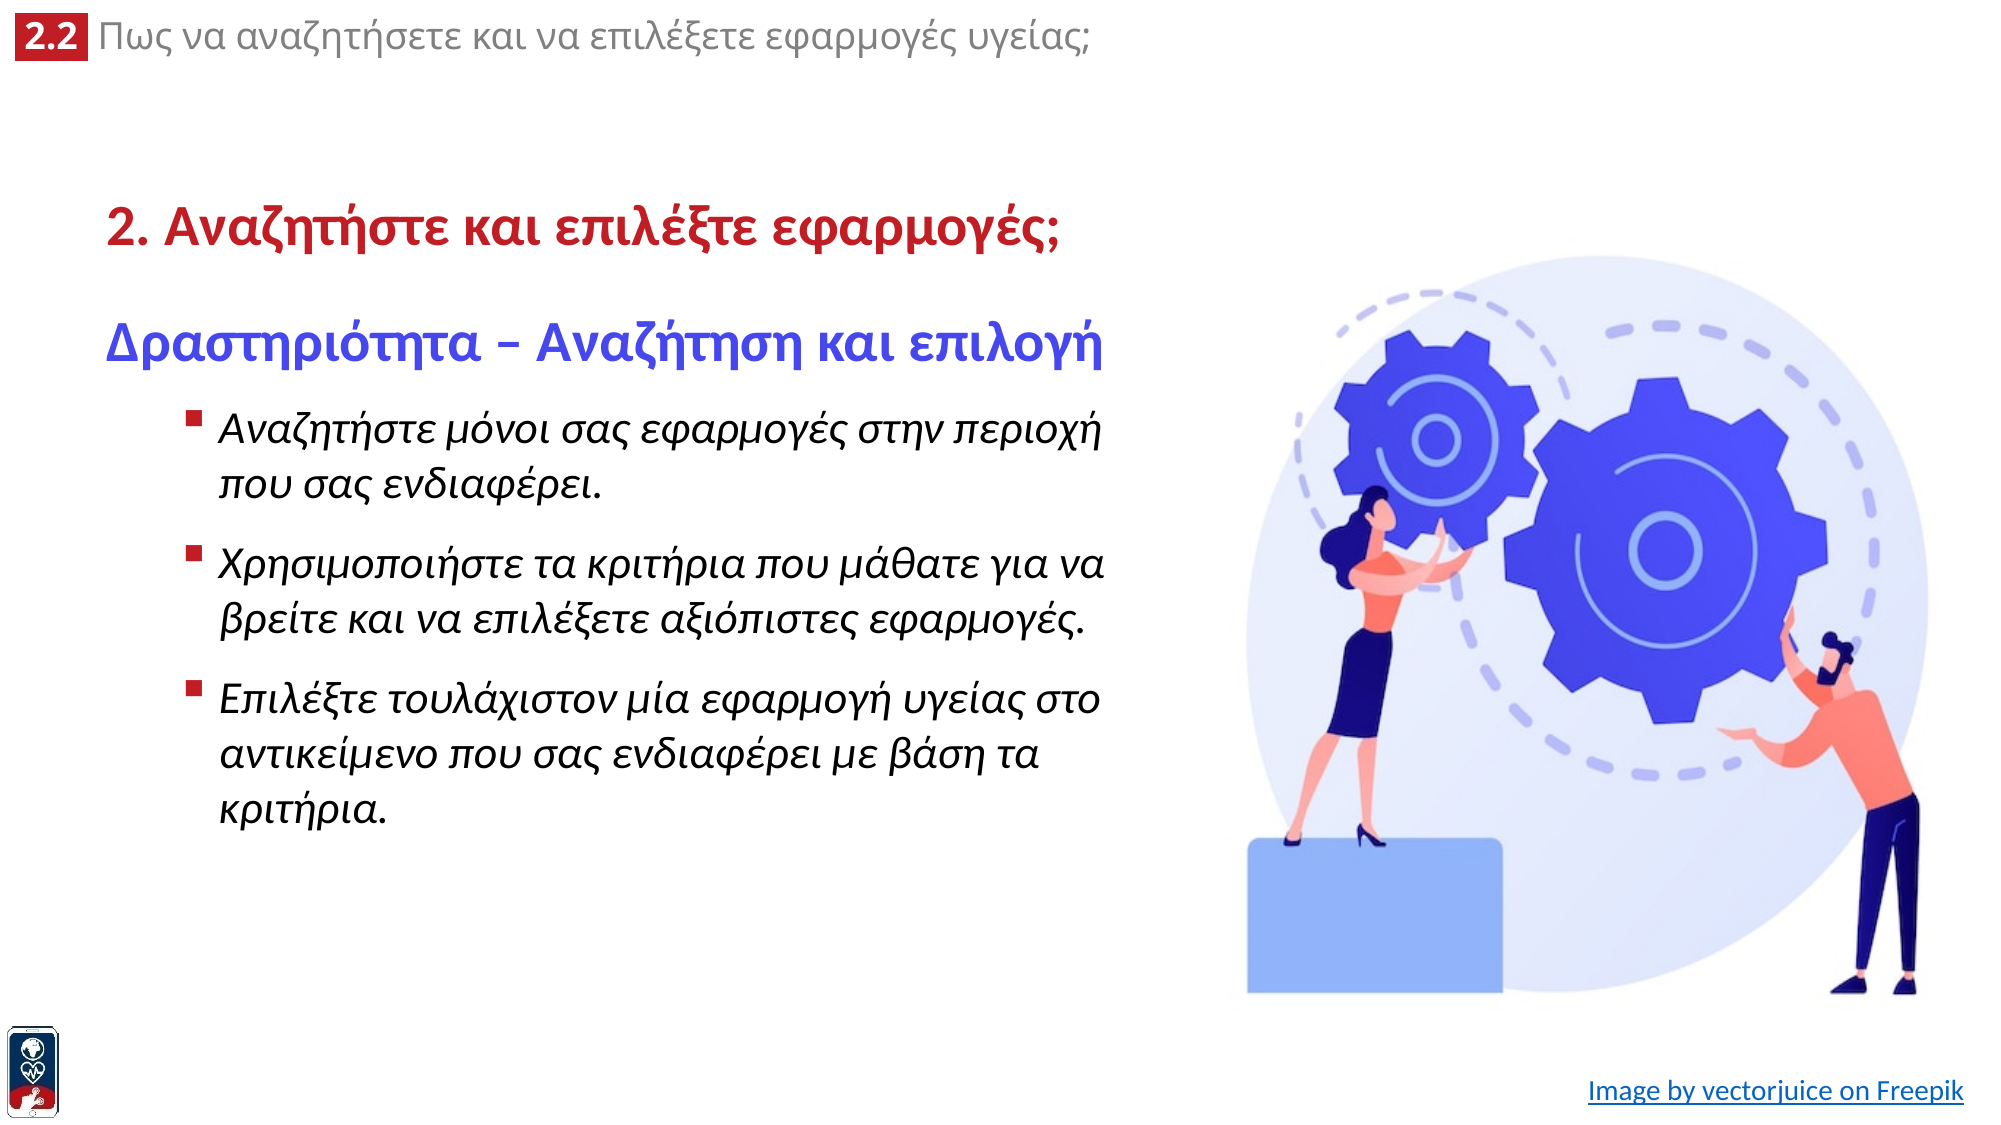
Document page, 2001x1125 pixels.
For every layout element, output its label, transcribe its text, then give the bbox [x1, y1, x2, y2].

picture [7, 1026, 59, 1118]
list Δραστηριότητα – Αναζήτηση και επιλογή Αναζητήστε μόνοι σας εφαρμογές στην περιοχή που σας ενδιαφέρει. Χρησιμοποιήστε τα κριτήρια που μάθατε για να βρείτε και να επιλέξετε αξιόπιστες εφαρμογές. Επιλέξτε τουλάχιστον μία εφαρμογή υγείας στο αντικείμενο που σας ενδιαφέρει με βάση τα κριτήρια. [91, 295, 1133, 1094]
title 2. Αναζητήστε και επιλέξτε εφαρμογές; [91, 177, 1133, 277]
picture [1133, 136, 2000, 1115]
